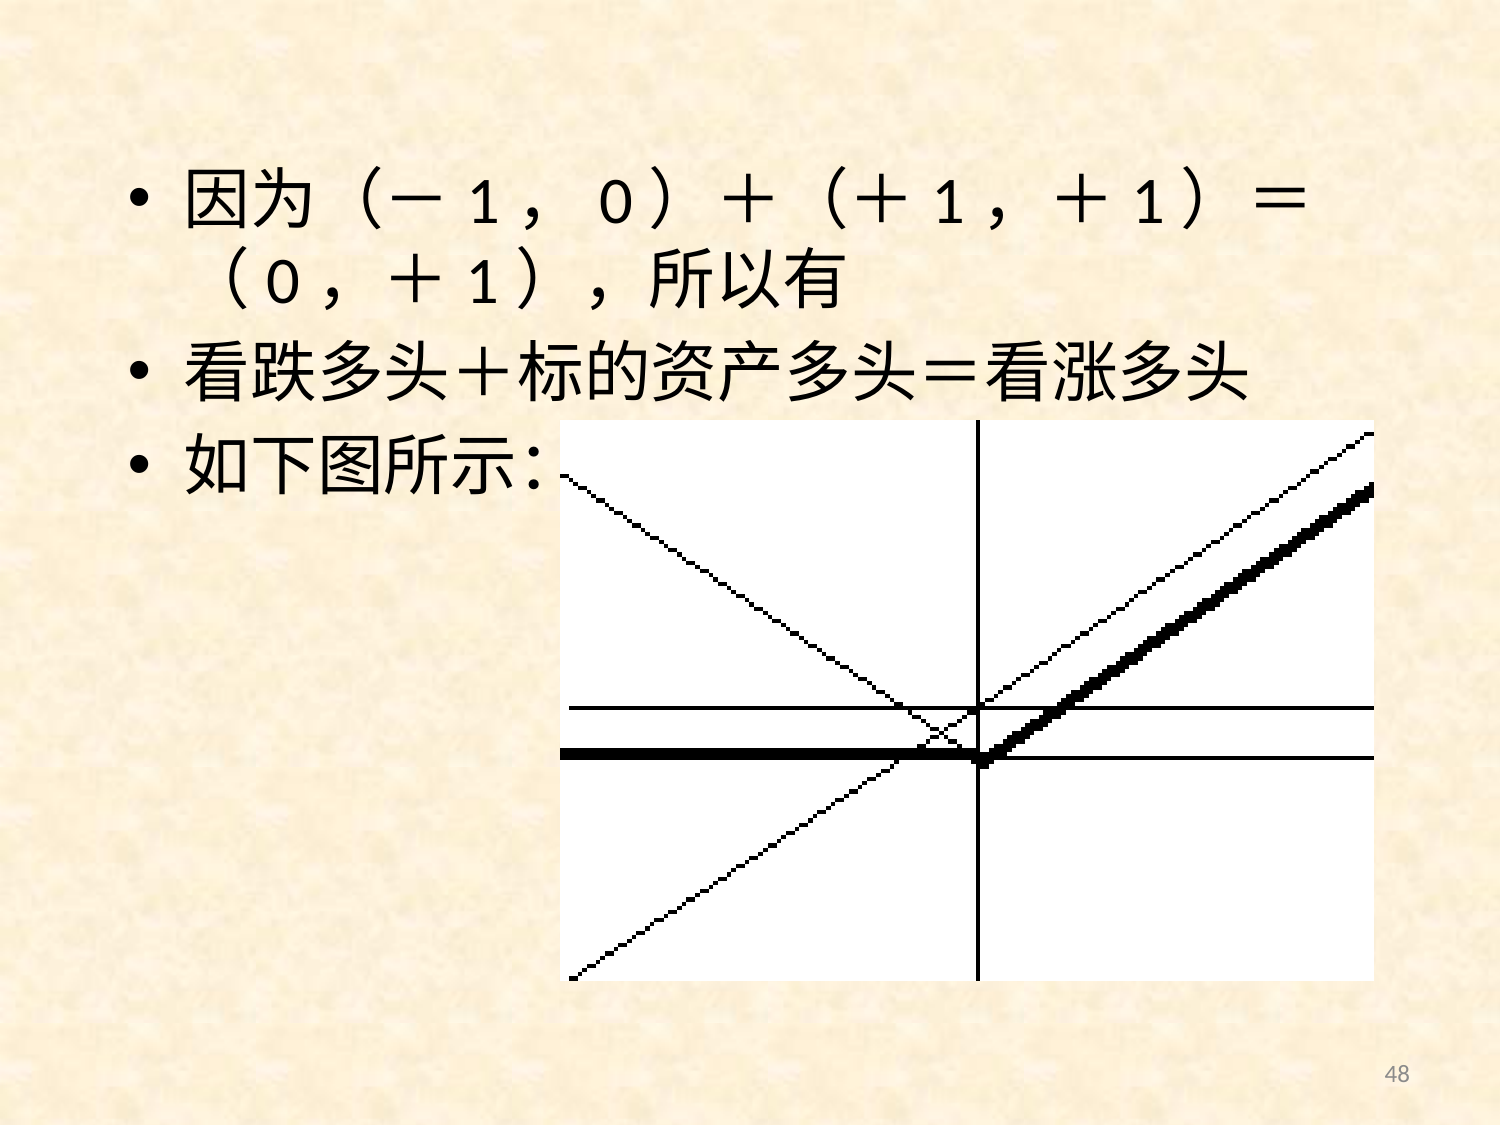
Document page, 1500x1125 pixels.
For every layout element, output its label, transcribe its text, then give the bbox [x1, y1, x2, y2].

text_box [560, 420, 1374, 981]
slide_number 48 [1074, 1042, 1425, 1103]
list 因为（－1，0）＋（＋1，＋1）＝（0，＋1），所以有 看跌多头＋标的资产多头＝看涨多头 如下图所示： [112, 148, 1388, 1000]
picture [0, 0, 1500, 1125]
